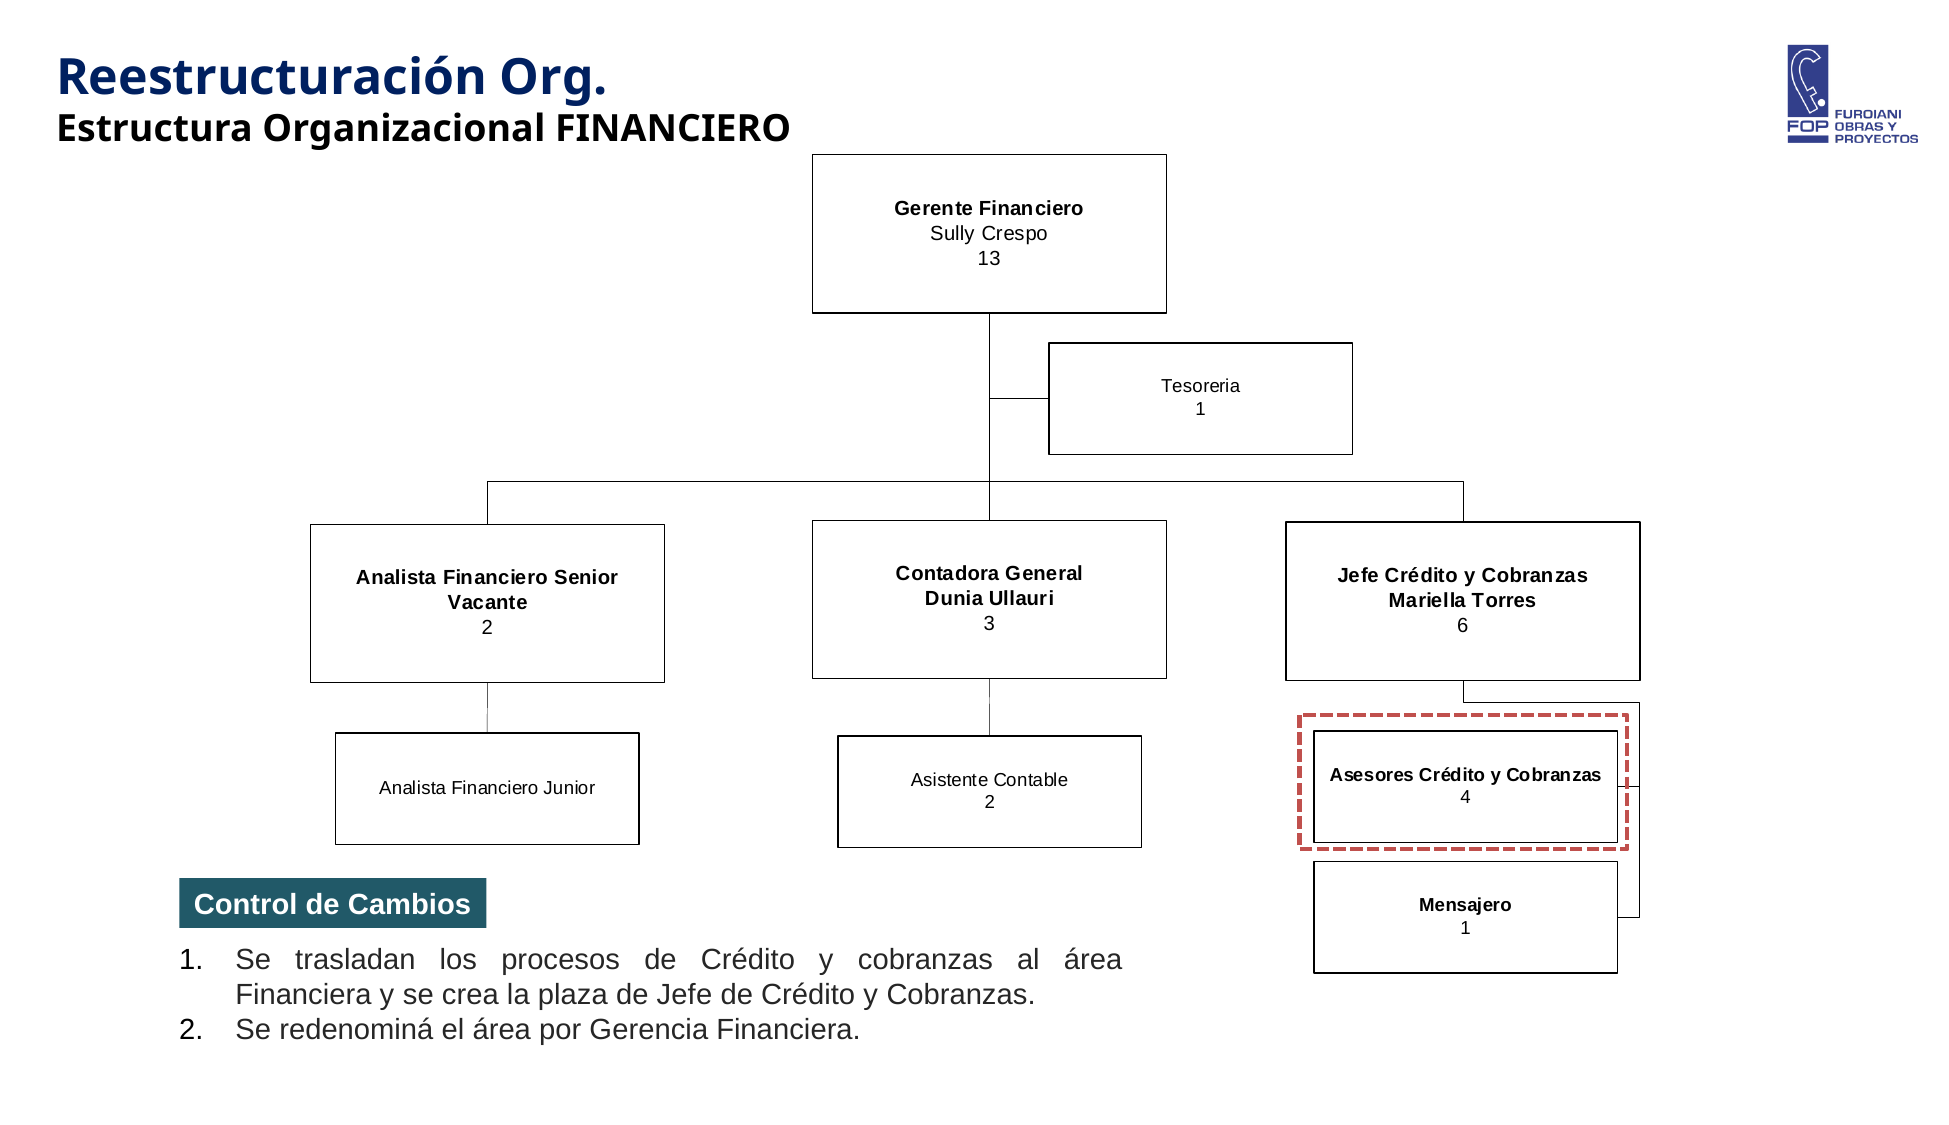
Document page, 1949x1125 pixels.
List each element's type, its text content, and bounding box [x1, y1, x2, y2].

text_box Control de Cambios [179, 878, 300, 928]
picture [1784, 42, 1918, 145]
text_box Se trasladan los procesos de Crédito y cobranzas al área Financiera y se crea la plaza de Jefe de Crédito y Cobranzas. Se redenominá el área por Gerencia Financiera. [164, 932, 1139, 1053]
picture [306, 150, 1643, 975]
text_box Reestructuración Org. Estructura Organizacional FINANCIERO [41, 36, 1075, 157]
